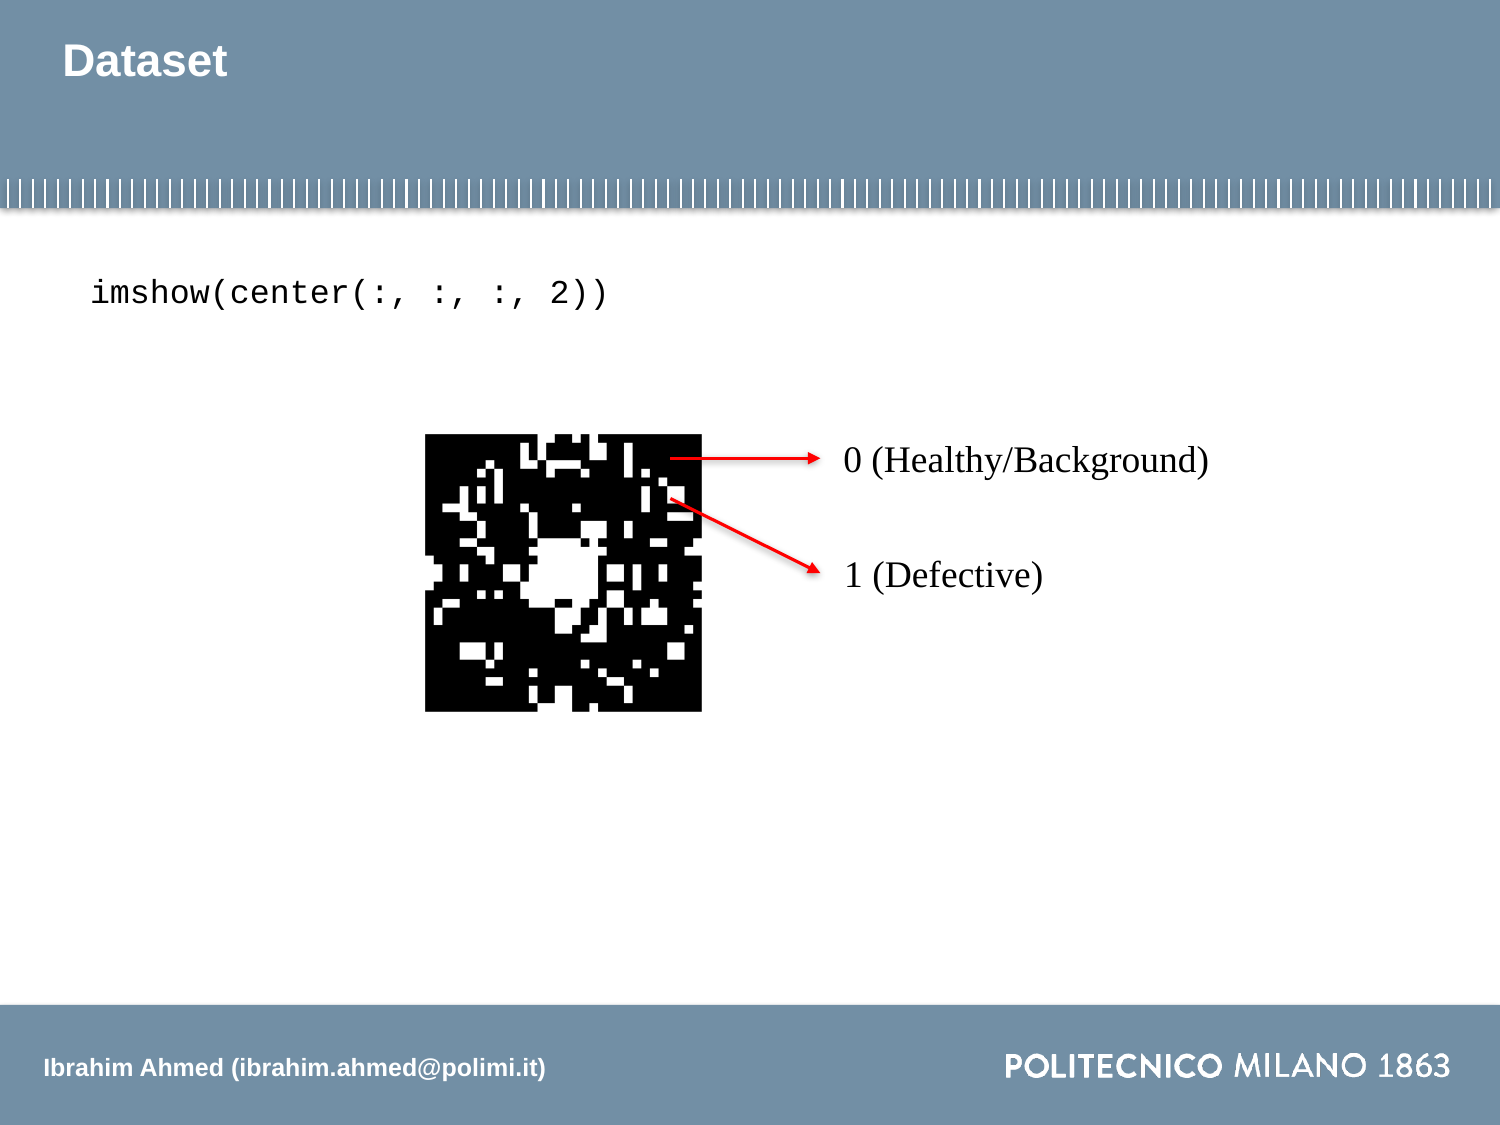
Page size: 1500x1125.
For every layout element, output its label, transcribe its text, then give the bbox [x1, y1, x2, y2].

text_box 0 (Healthy/Background) [828, 427, 1225, 488]
list imshow(center(:, :, :, 2)) [75, 262, 1441, 1005]
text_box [670, 498, 821, 574]
title Dataset [47, 22, 1455, 161]
picture [999, 1041, 1456, 1089]
picture [422, 432, 704, 714]
text_box 1 (Defective) [829, 542, 1059, 603]
